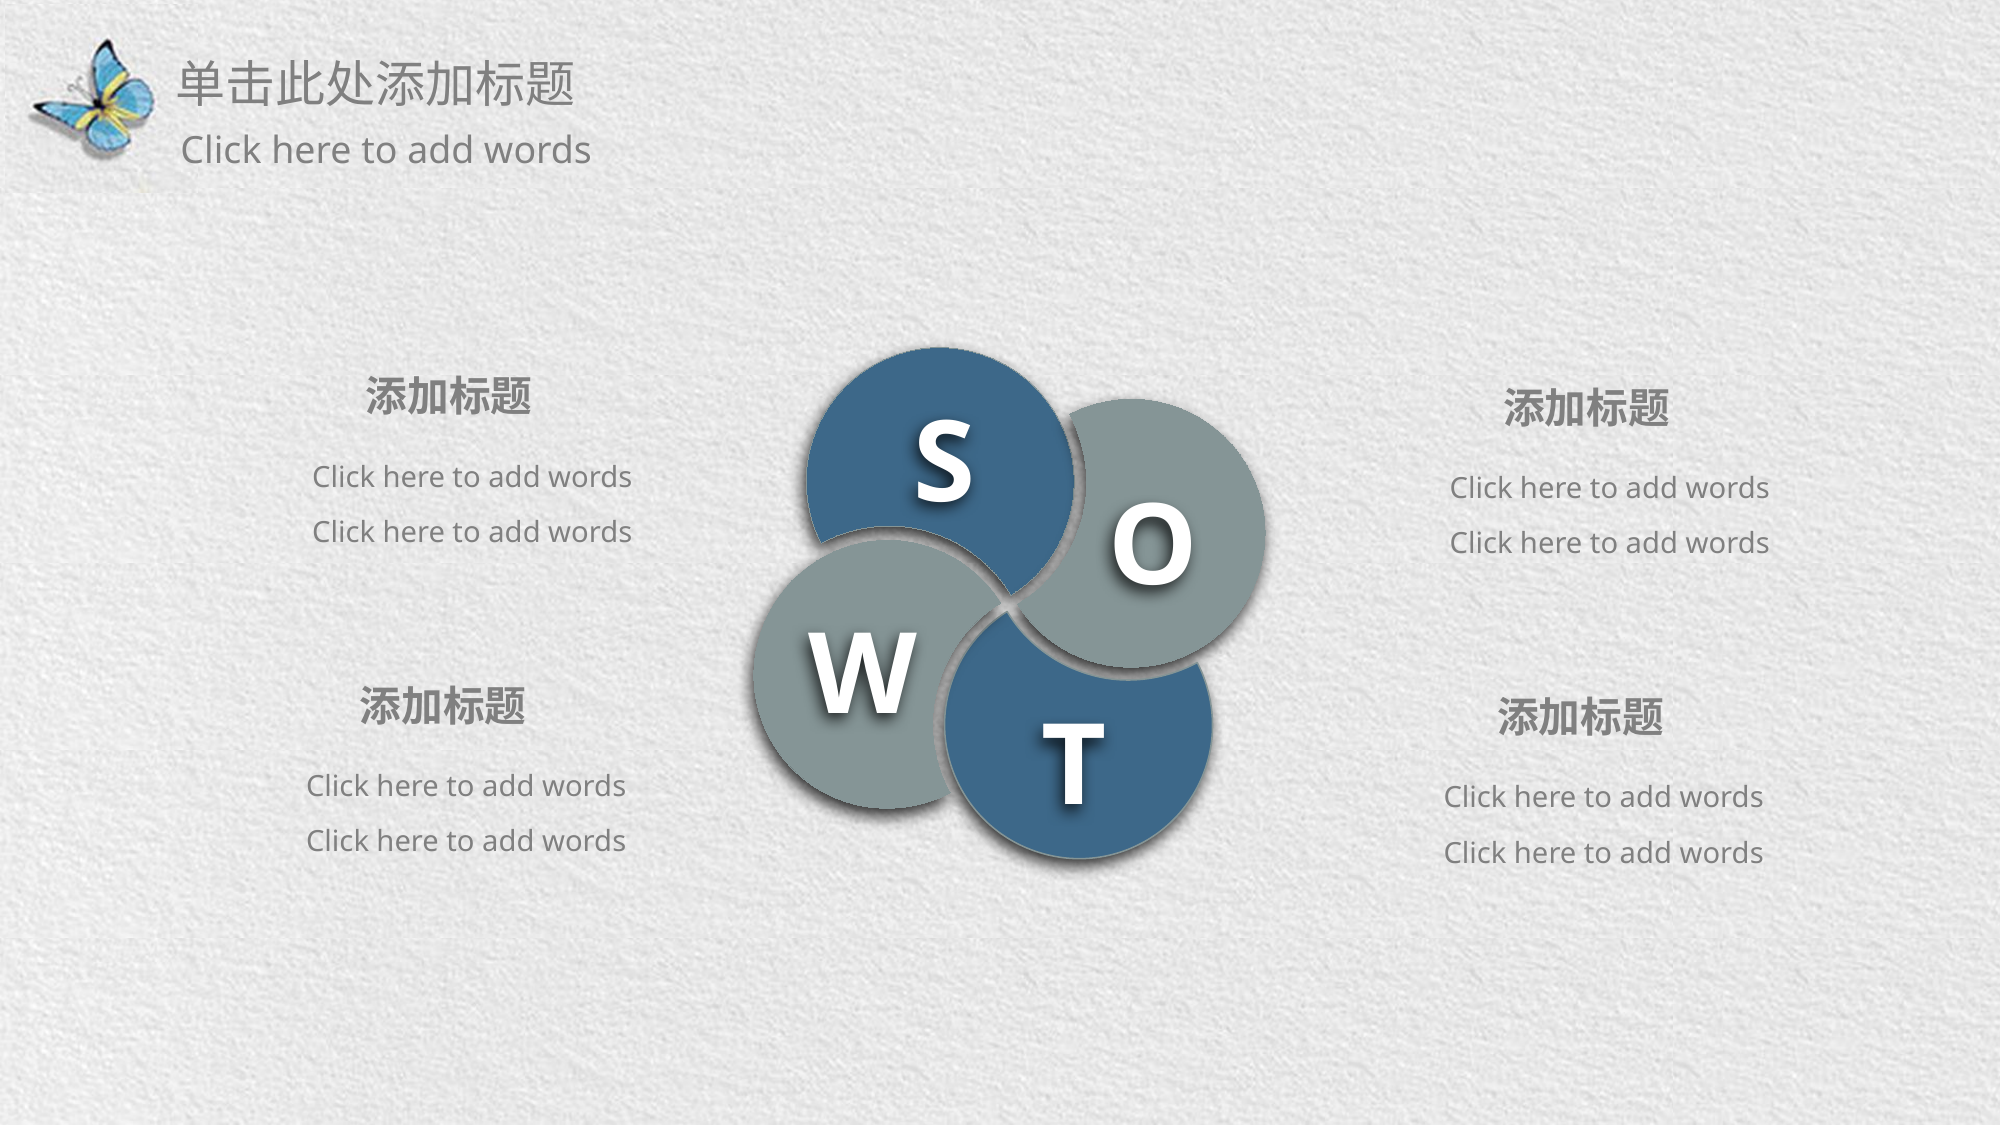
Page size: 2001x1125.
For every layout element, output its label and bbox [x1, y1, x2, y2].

text_box [0, 0, 2000, 1125]
picture [5, 4, 198, 193]
